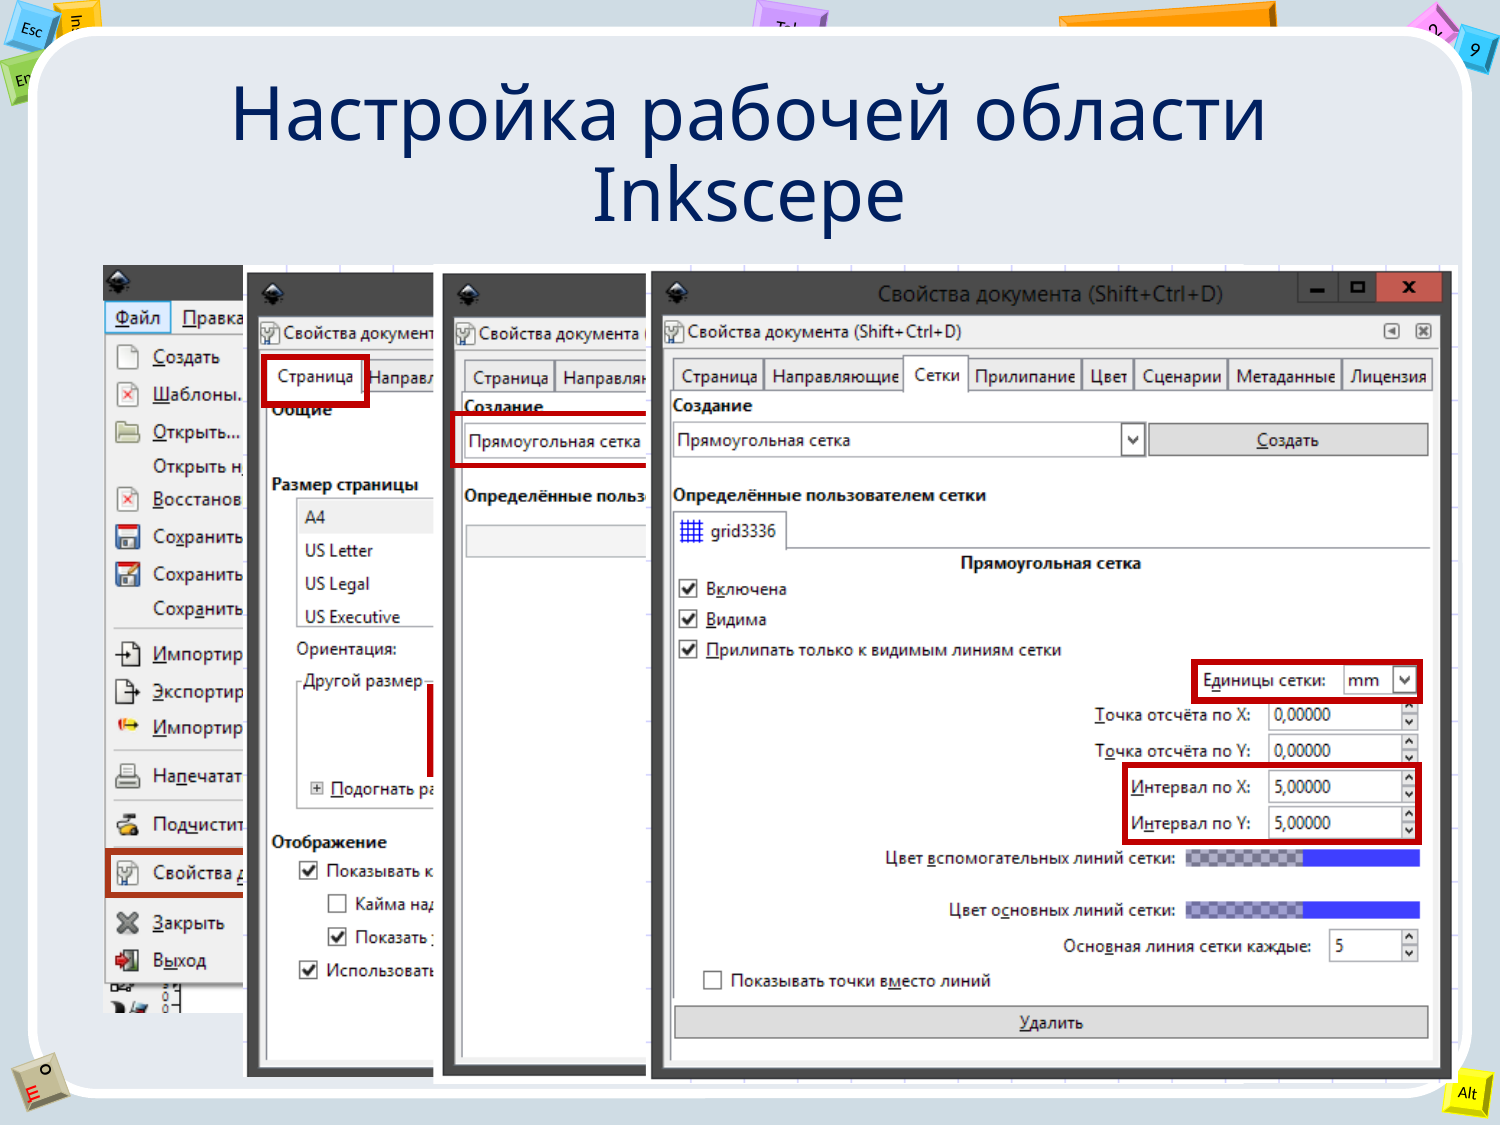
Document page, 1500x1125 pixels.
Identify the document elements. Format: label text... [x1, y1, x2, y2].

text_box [433, 263, 1244, 1084]
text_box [243, 265, 433, 1077]
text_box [645, 265, 1458, 1083]
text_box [103, 265, 243, 1013]
title Настройка рабочей области Inksсepe [103, 47, 1397, 265]
